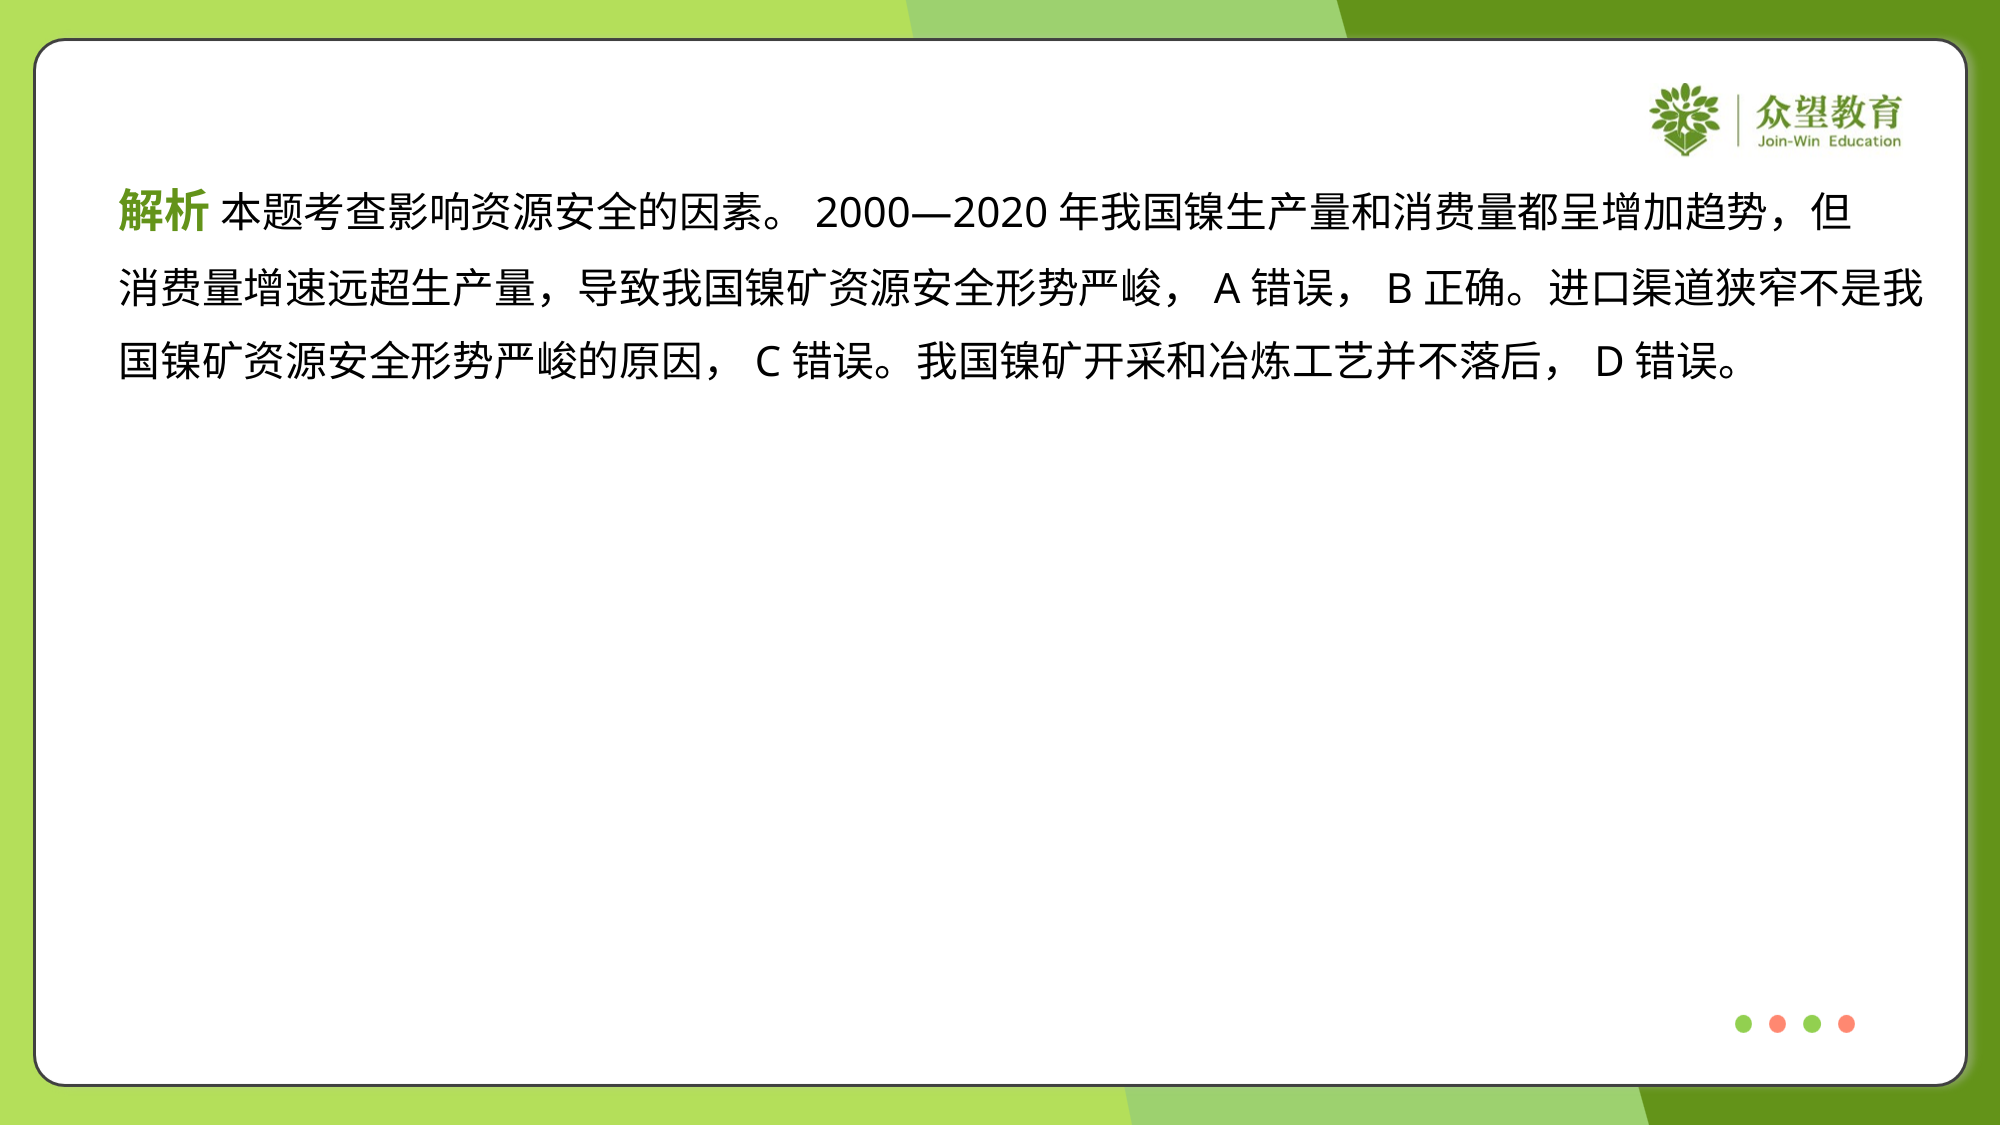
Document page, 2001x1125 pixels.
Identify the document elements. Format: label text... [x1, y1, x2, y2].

text_box 解析 本题考查影响资源安全的因素。2000—2020年我国镍生产量和消费量都呈增加趋势，但 消费量增速远超生产量，导致我国镍矿资源安全形势严峻，A错误，B正确。进口渠道狭窄不是我 国镍矿资源安全形势严峻的原因，C错误。我国镍矿开采和冶炼工艺并不落后，D错误。 [118, 159, 1883, 377]
picture [0, 0, 2000, 1125]
